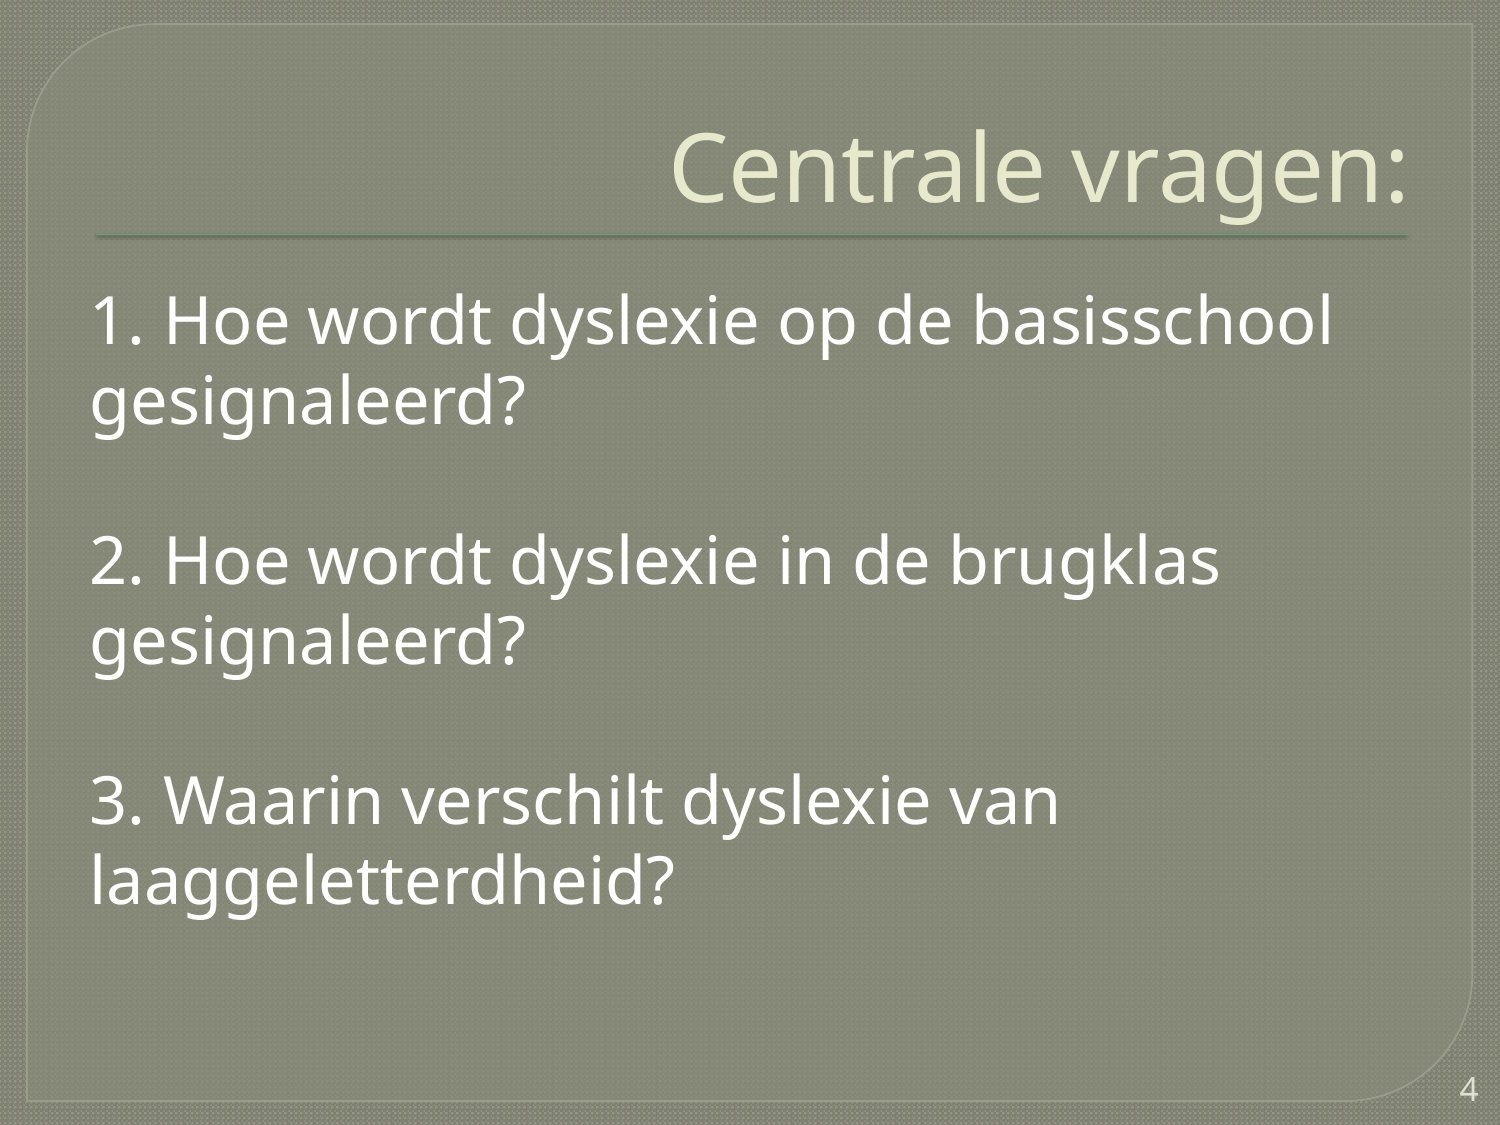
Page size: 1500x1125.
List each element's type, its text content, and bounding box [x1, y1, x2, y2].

slide_number 4 [1417, 1068, 1494, 1114]
title Centrale vragen: [75, 41, 1425, 230]
list 1. Hoe wordt dyslexie op de basisschool gesignaleerd? 2. Hoe wordt dyslexie in de brugklas gesignaleerd? 3. Waarin verschilt dyslexie van laaggeletterdheid? [75, 270, 1425, 1013]
